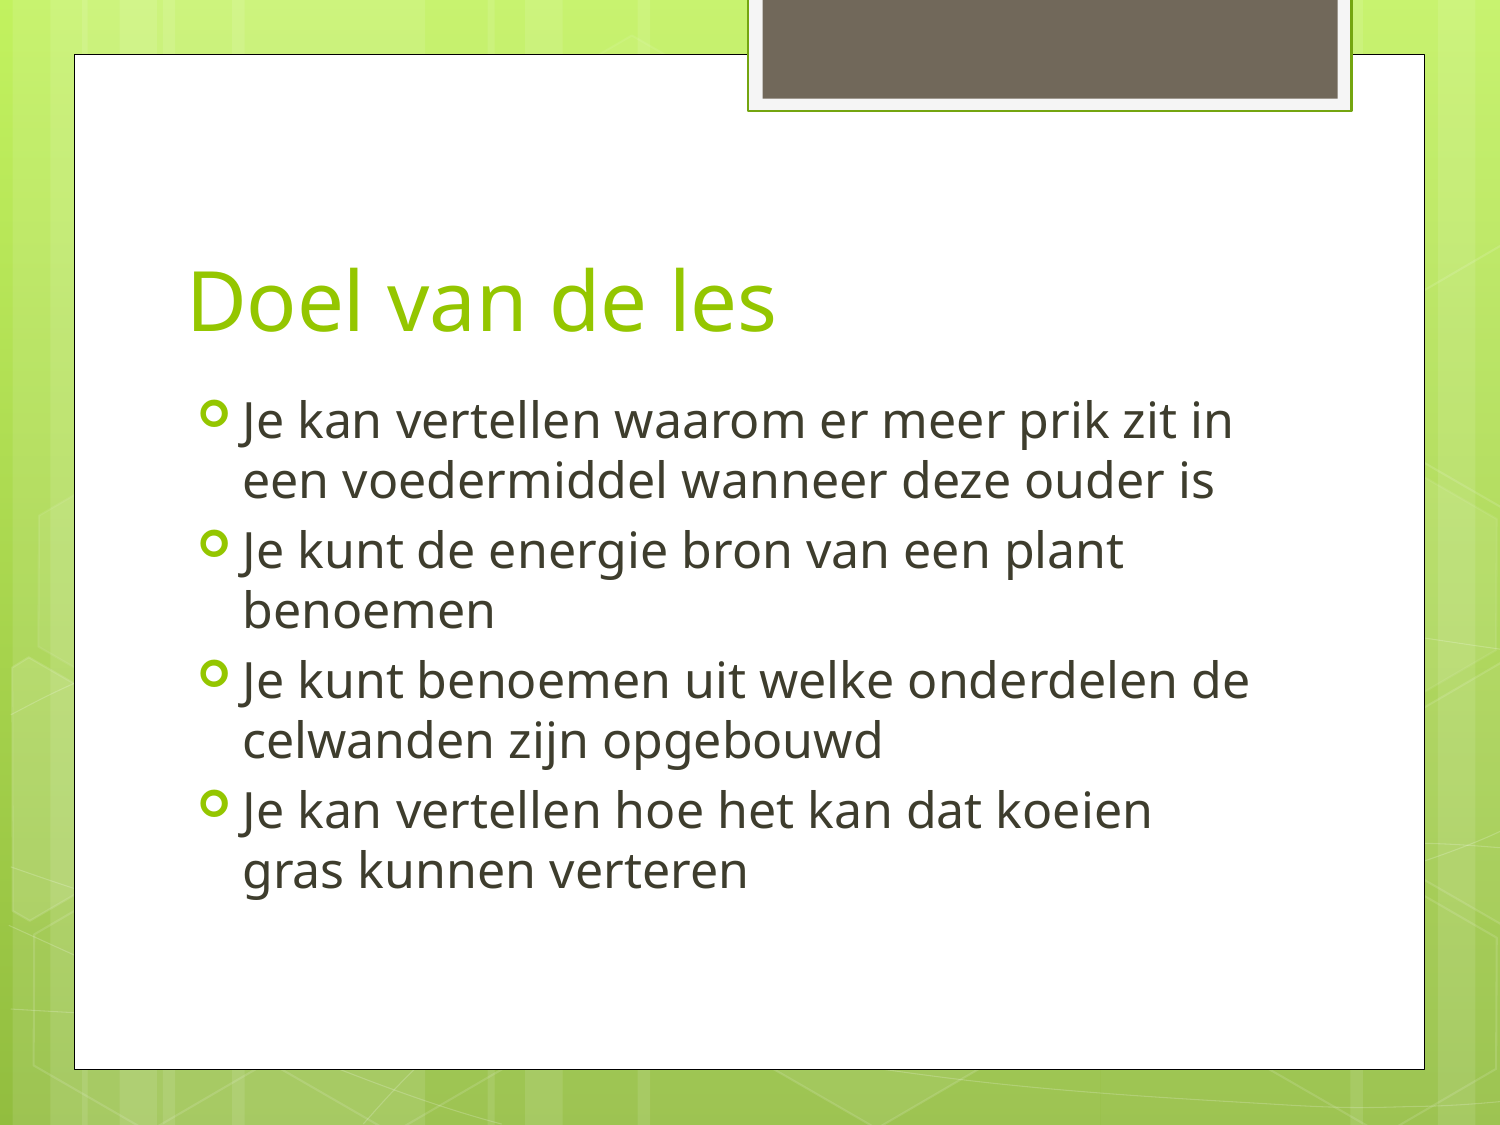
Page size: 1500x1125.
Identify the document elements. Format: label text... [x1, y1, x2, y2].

list Je kan vertellen waarom er meer prik zit in een voedermiddel wanneer deze ouder is Je kunt de energie bron van een plant benoemen Je kunt benoemen uit welke onderdelen de celwanden zijn opgebouwd Je kan vertellen hoe het kan dat koeien gras kunnen verteren [171, 381, 1283, 957]
title Doel van de les [171, 168, 1324, 357]
